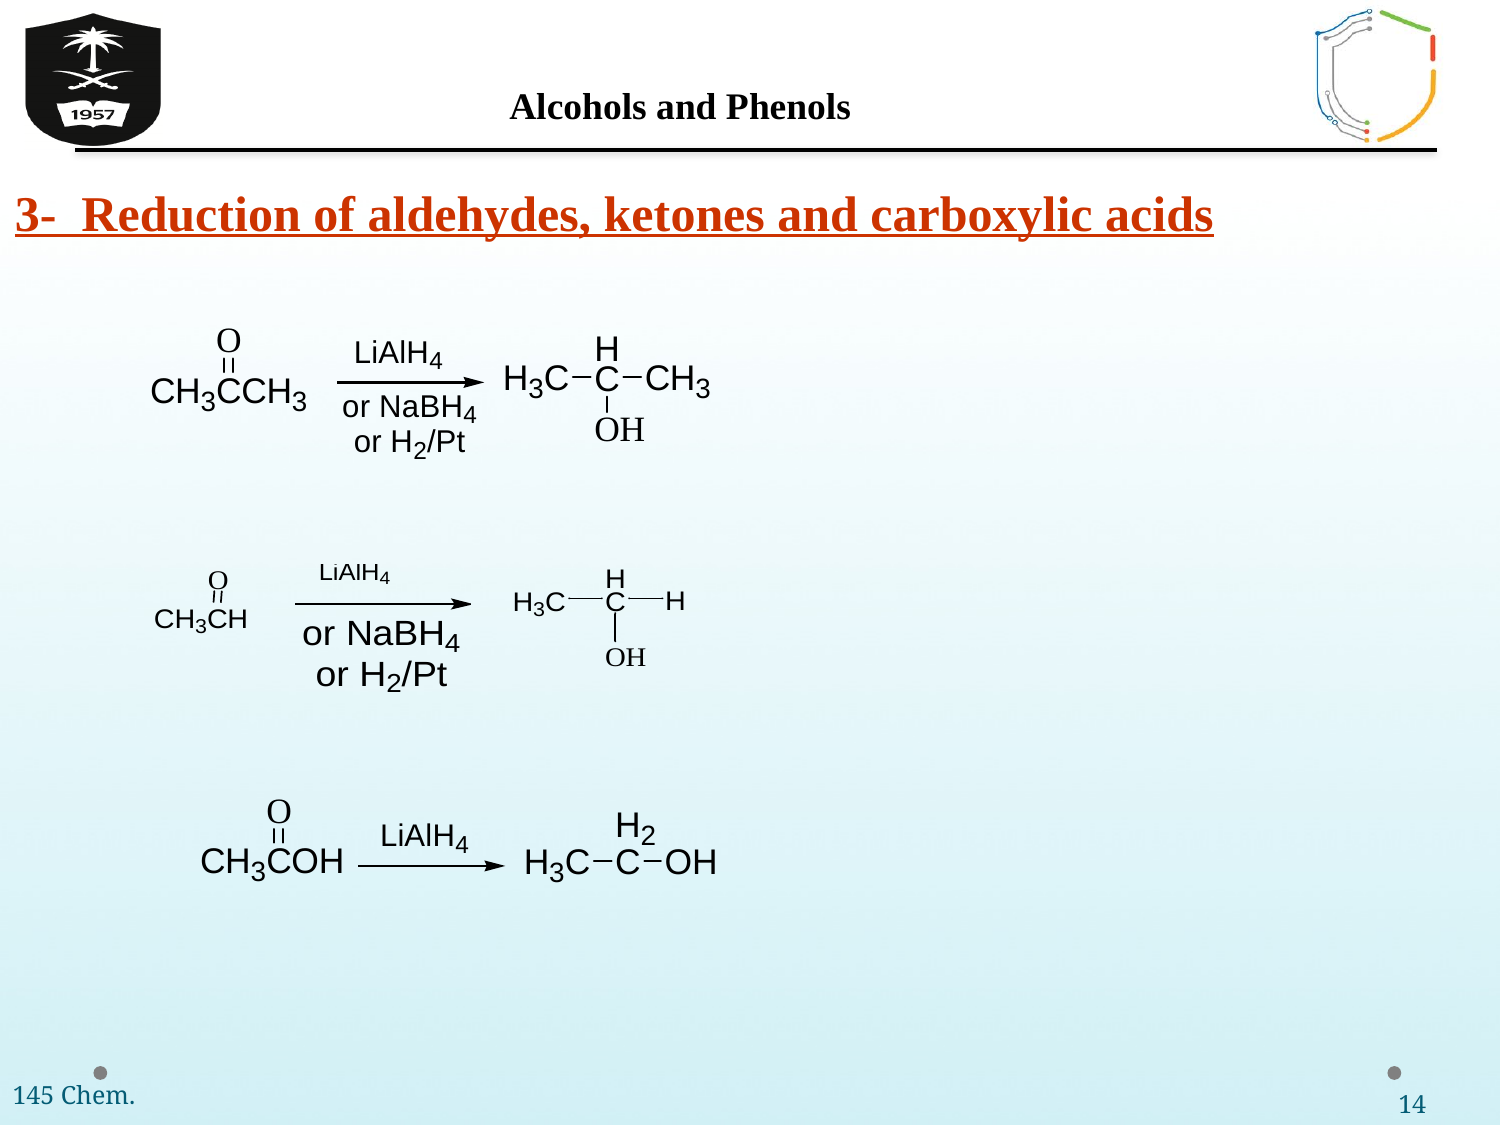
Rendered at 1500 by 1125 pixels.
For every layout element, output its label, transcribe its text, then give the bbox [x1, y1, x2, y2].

text_box 14 [1301, 1062, 1427, 1123]
text_box 3- Reduction of aldehydes, ketones and carboxylic acids [0, 174, 1500, 249]
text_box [199, 787, 718, 883]
picture [0, 249, 1500, 1125]
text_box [149, 324, 712, 460]
text_box 145 Chem. [12, 1049, 563, 1110]
picture [0, 0, 1500, 174]
text_box Alcohols and Phenols [494, 74, 866, 135]
